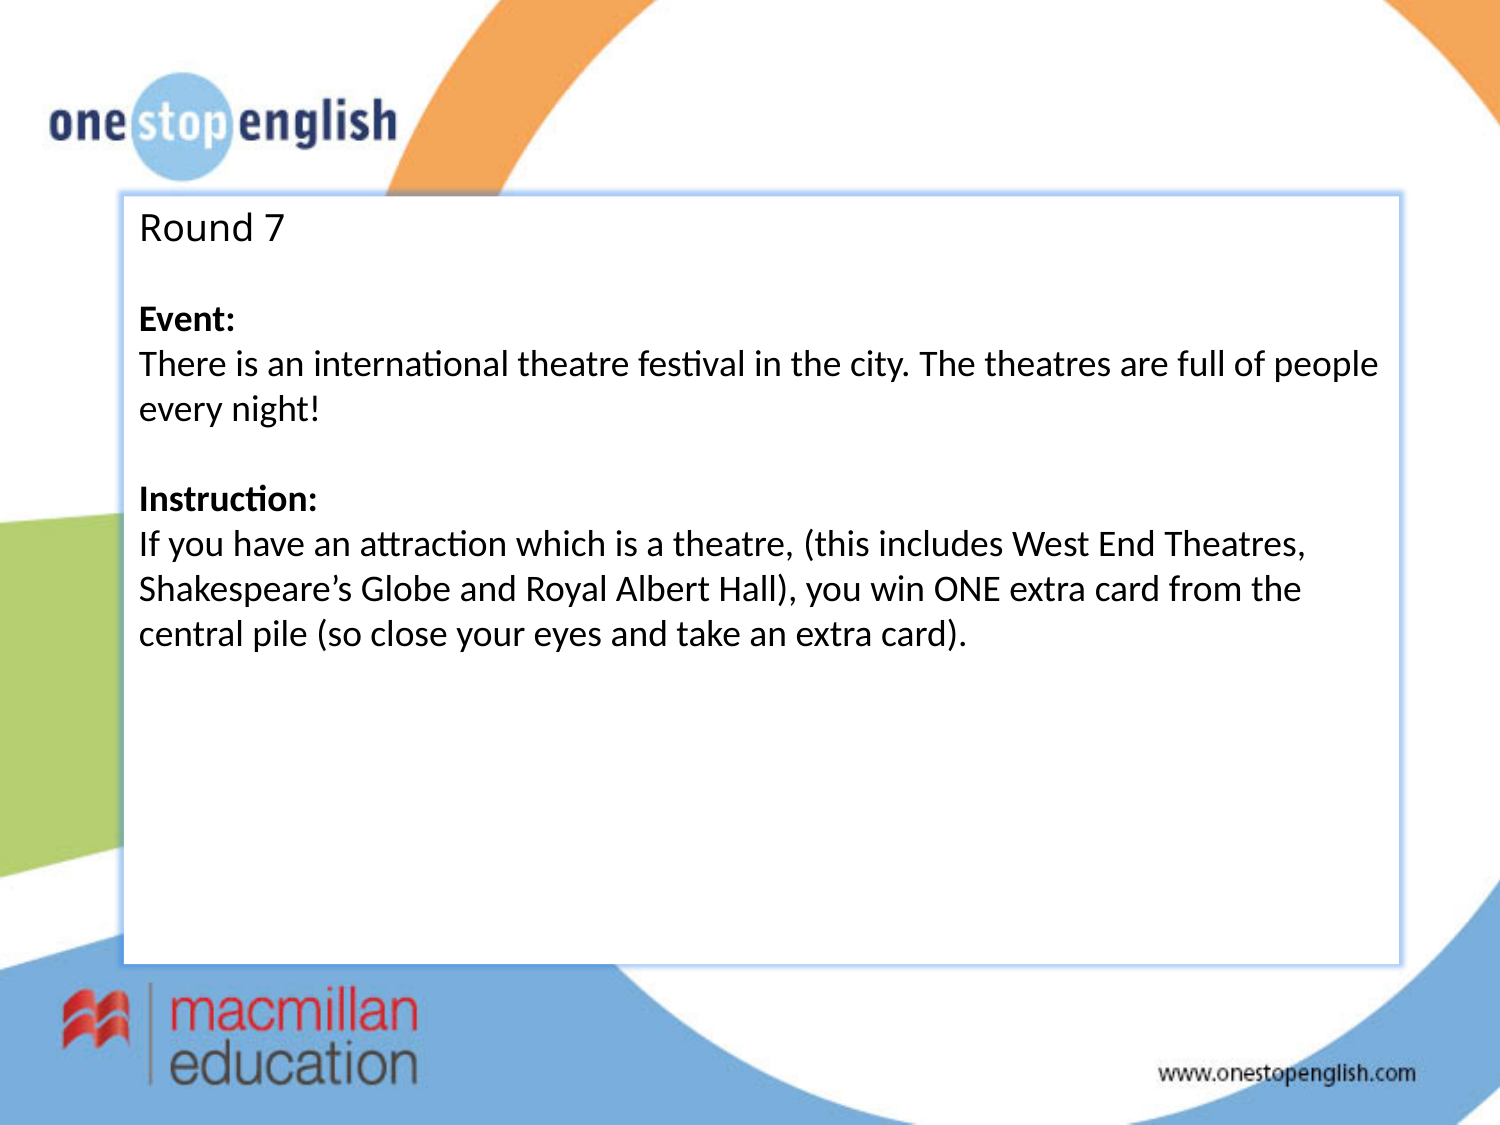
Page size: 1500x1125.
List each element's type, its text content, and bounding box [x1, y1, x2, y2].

picture [0, 0, 1500, 1125]
text_box Round 7 Event: There is an international theatre festival in the city. The theatres are full of people every night! Instruction: If you have an attraction which is a theatre, (this includes West End Theatres, Shakespeare’s Globe and Royal Albert Hall), you win ONE extra card from the central pile (so close your eyes and take an extra card). [123, 196, 1399, 965]
